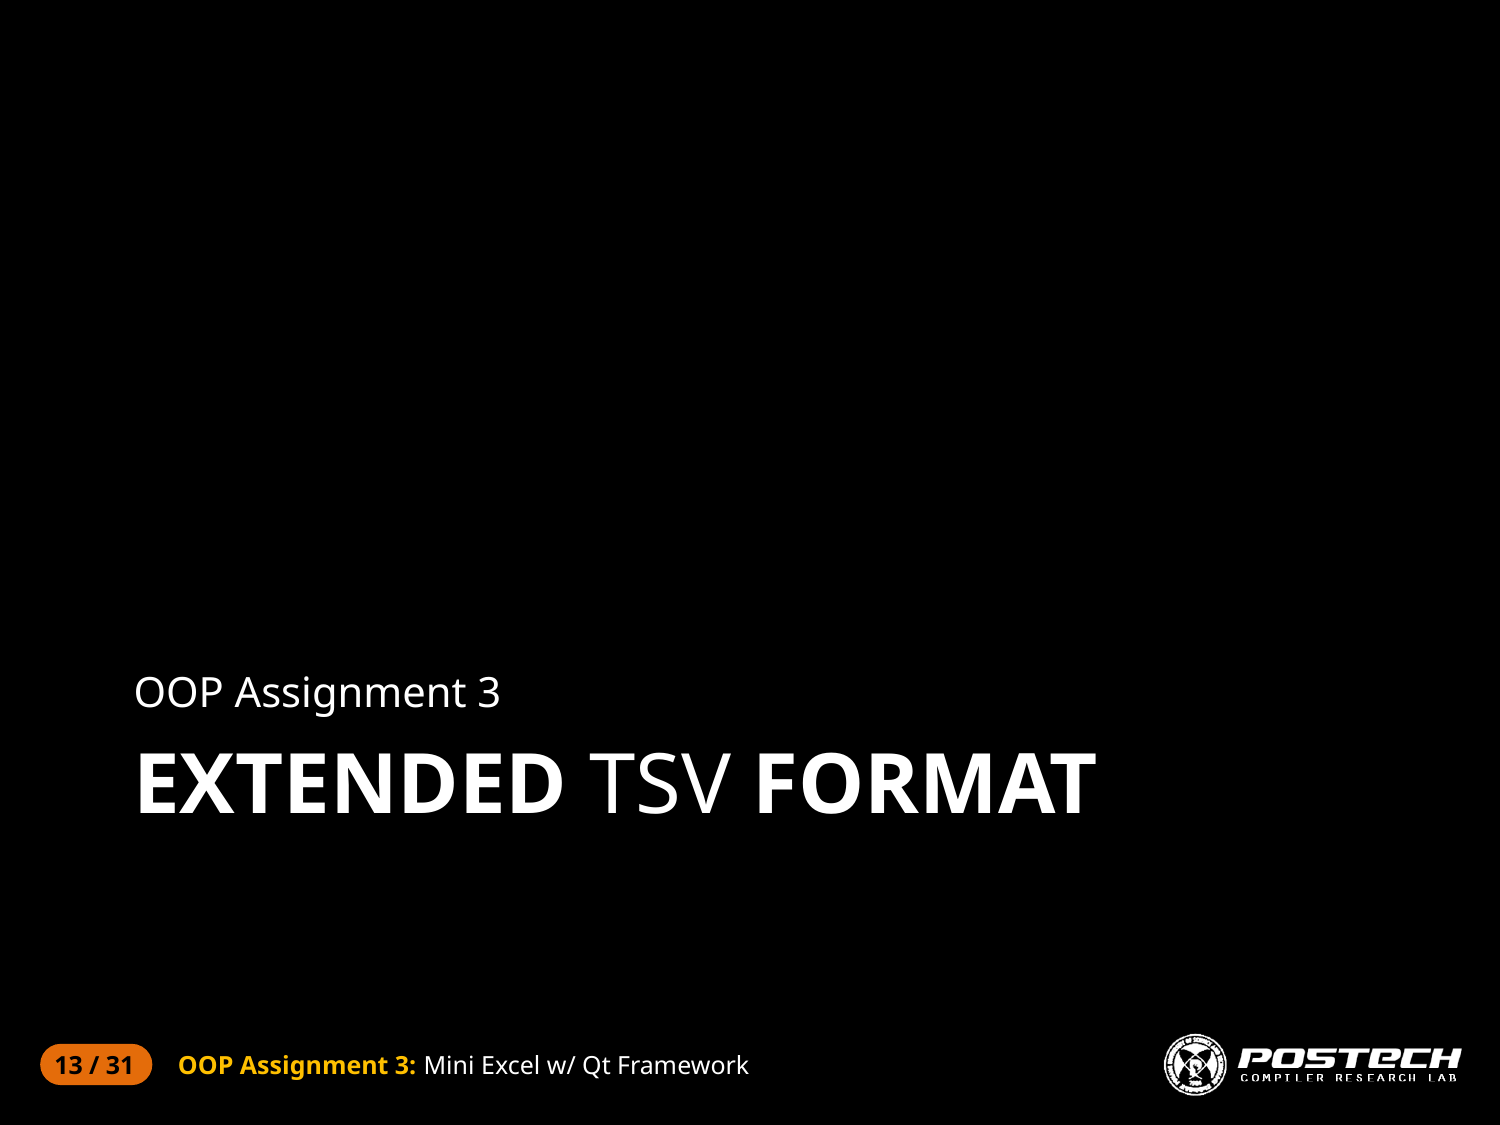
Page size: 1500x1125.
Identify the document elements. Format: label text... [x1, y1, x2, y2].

list OOP Assignment 3 [118, 476, 1394, 723]
picture [1227, 1048, 1474, 1094]
title Extended tsv format [118, 723, 1394, 947]
